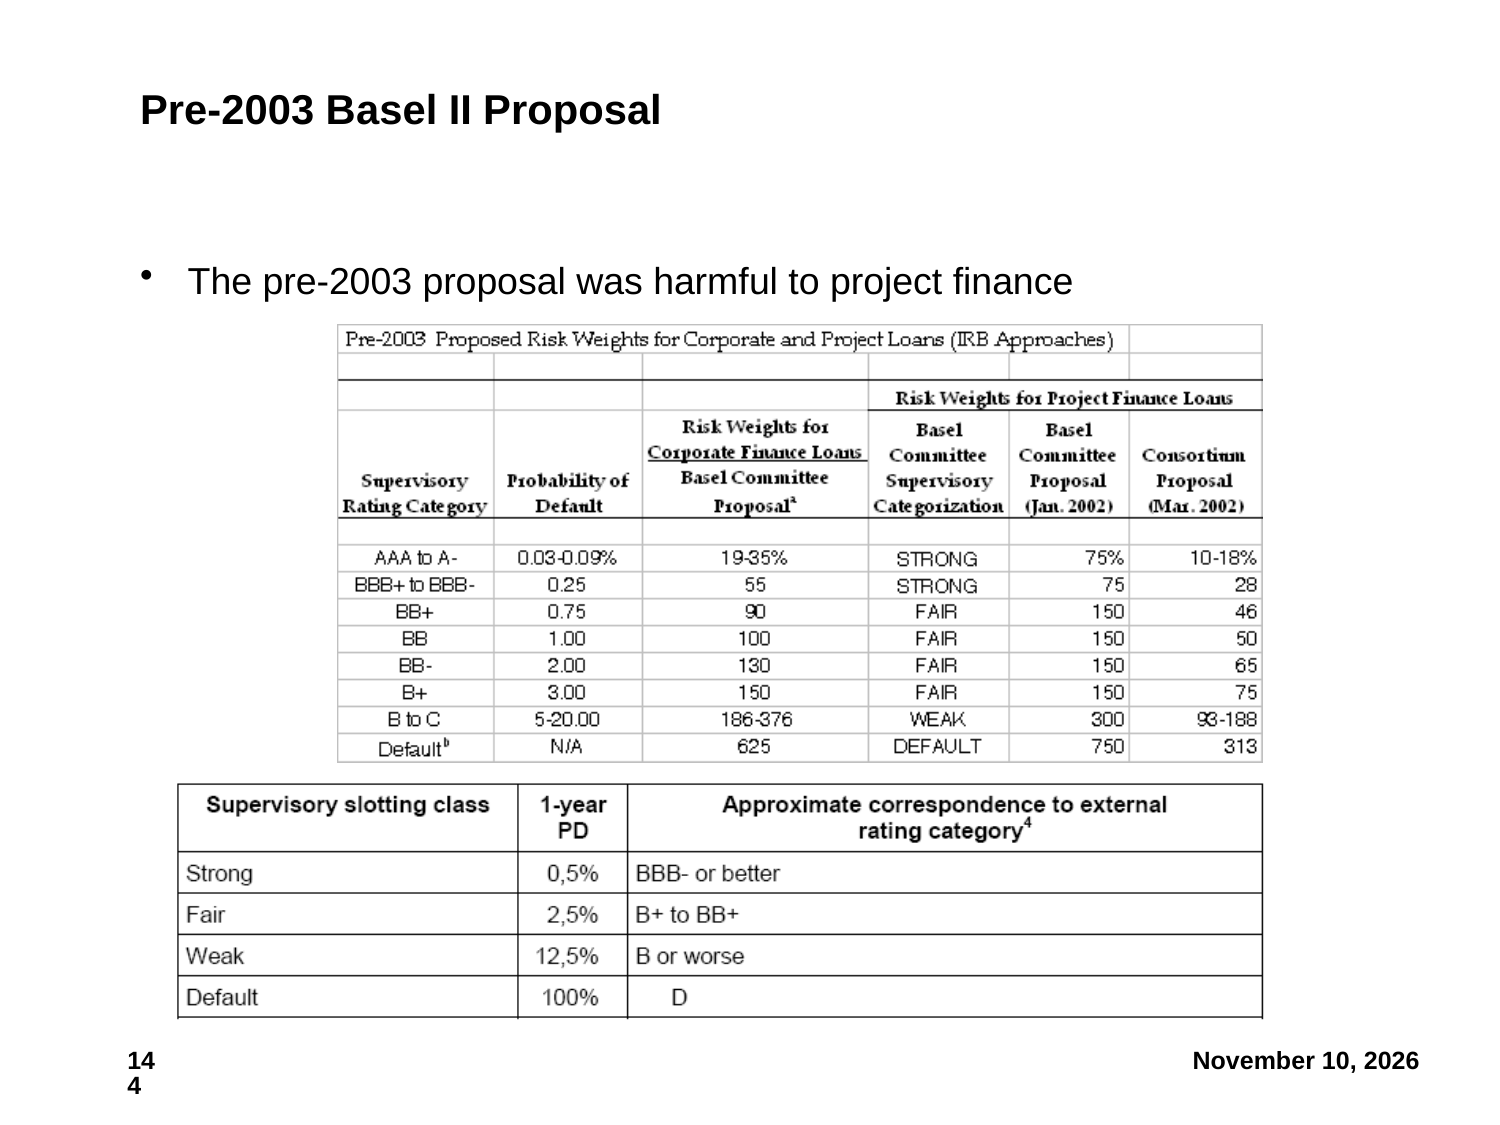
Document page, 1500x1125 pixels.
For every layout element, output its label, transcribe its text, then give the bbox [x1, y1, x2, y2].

list The pre-2003 proposal was harmful to project finance [124, 249, 1413, 1001]
title Pre-2003 Basel II Proposal [124, 74, 1376, 226]
picture [337, 324, 1263, 763]
picture [149, 774, 1315, 1051]
